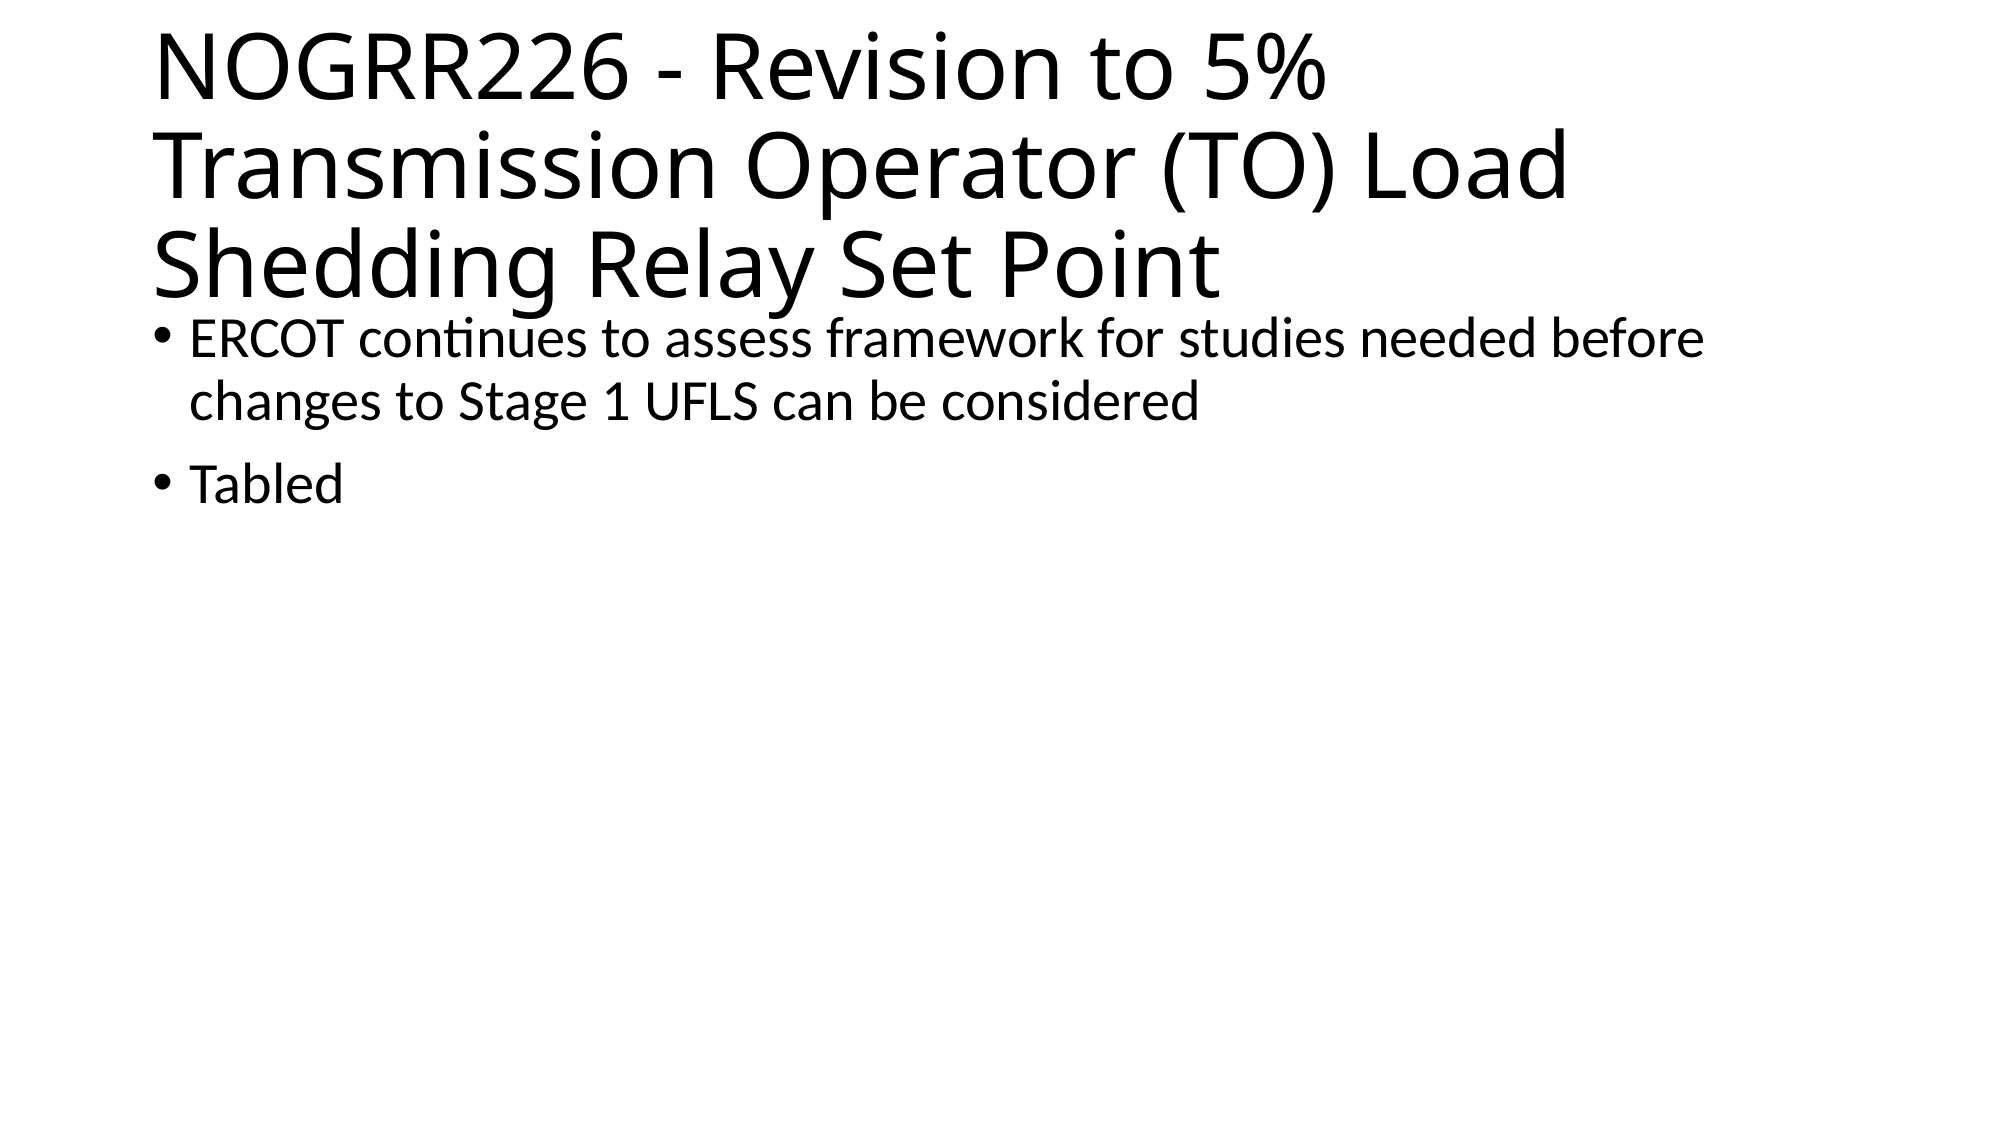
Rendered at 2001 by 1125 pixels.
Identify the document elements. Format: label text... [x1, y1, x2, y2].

list ERCOT continues to assess framework for studies needed before changes to Stage 1 UFLS can be considered Tabled [137, 299, 1863, 595]
title NOGRR226 - Revision to 5% Transmission Operator (TO) Load Shedding Relay Set Point [137, 59, 1863, 278]
